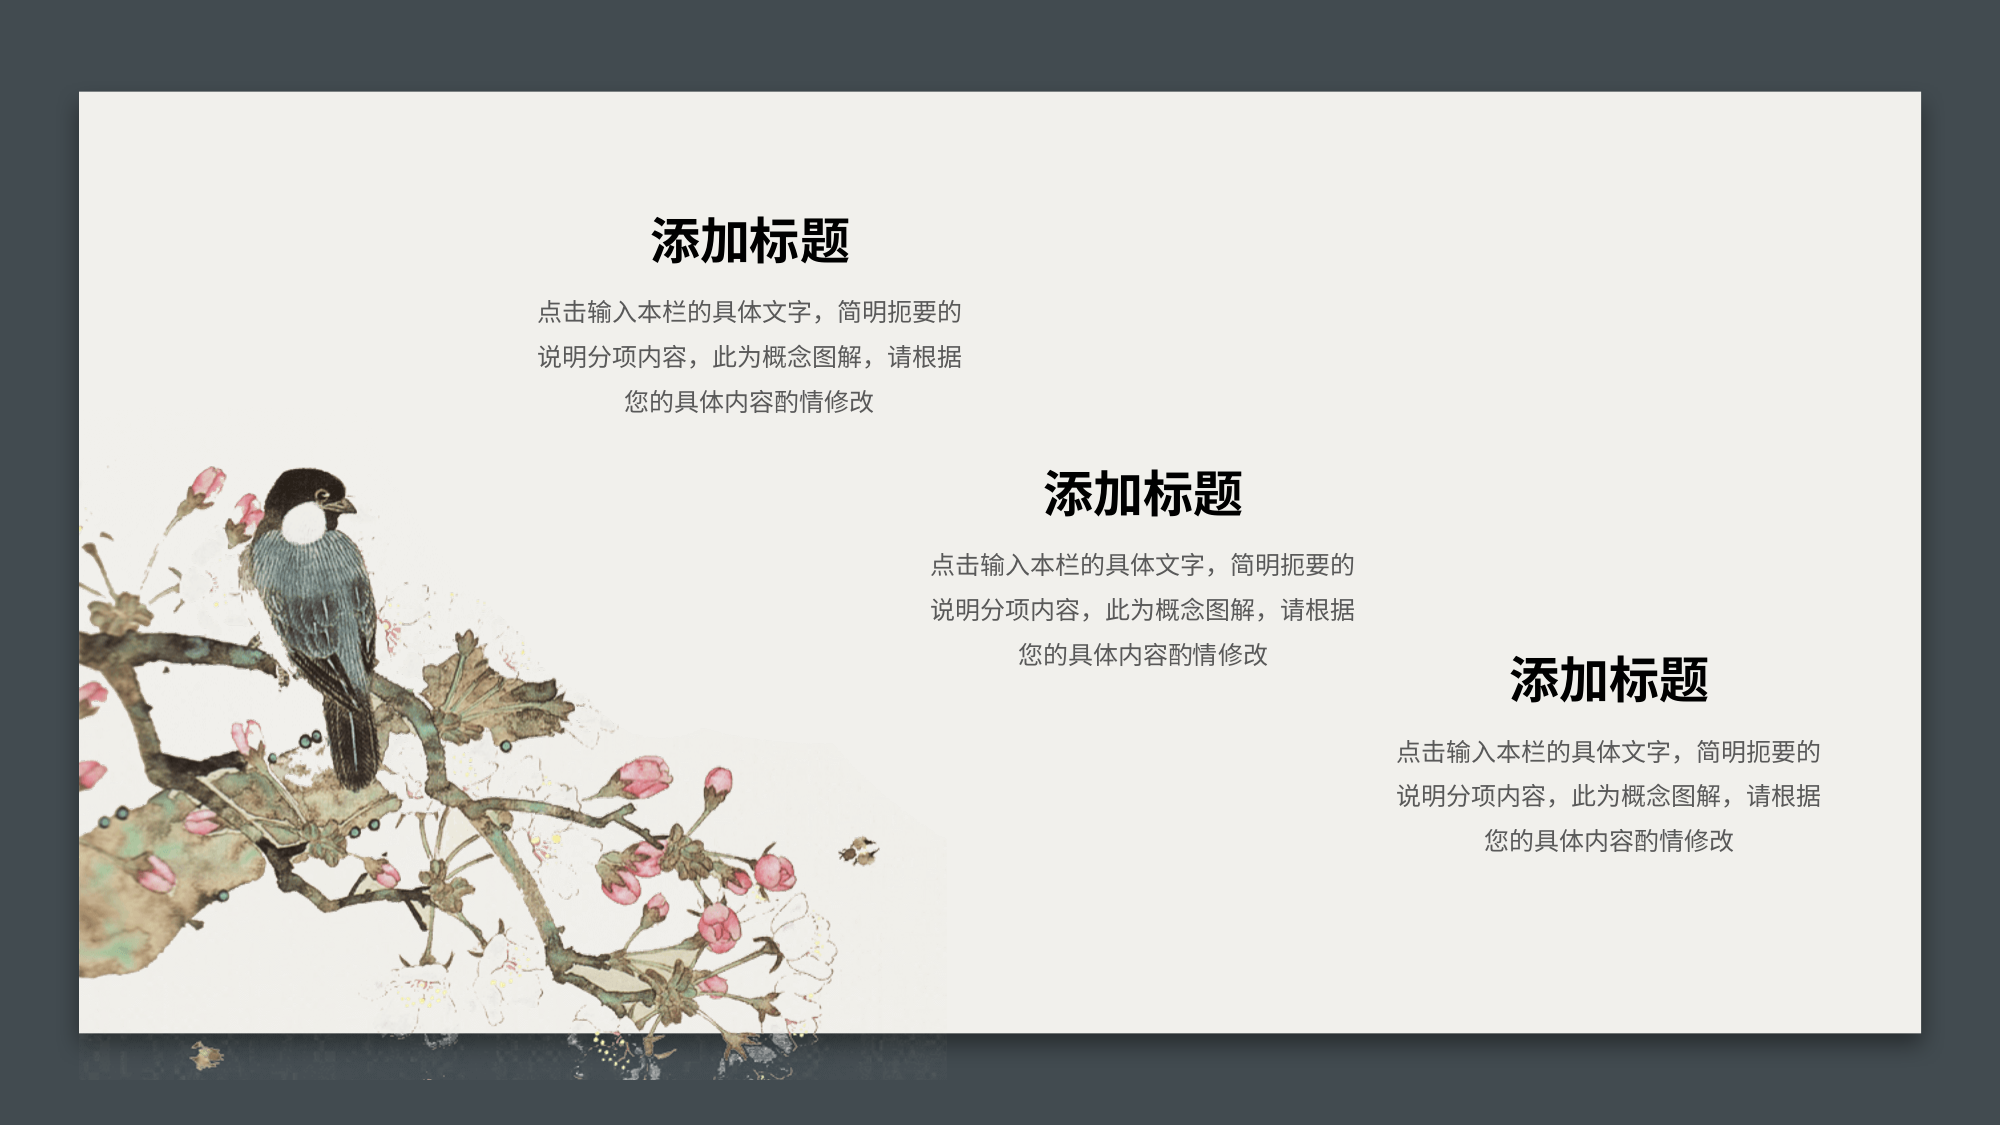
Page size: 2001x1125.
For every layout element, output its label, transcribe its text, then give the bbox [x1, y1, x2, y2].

picture [79, 407, 947, 1080]
text_box 添加标题 [993, 454, 1293, 527]
text_box 点击输入本栏的具体文字，简明扼要的说明分项内容，此为概念图解，请根据您的具体内容酌情修改 [947, 527, 1381, 707]
text_box 点击输入本栏的具体文字，简明扼要的说明分项内容，此为概念图解，请根据您的具体内容酌情修改 [512, 274, 988, 454]
text_box [0, 0, 2000, 1125]
text_box [79, 91, 1922, 1034]
text_box 添加标题 [1459, 641, 1759, 713]
text_box 添加标题 [600, 201, 900, 274]
text_box 点击输入本栏的具体文字，简明扼要的说明分项内容，此为概念图解，请根据您的具体内容酌情修改 [1371, 713, 1847, 894]
